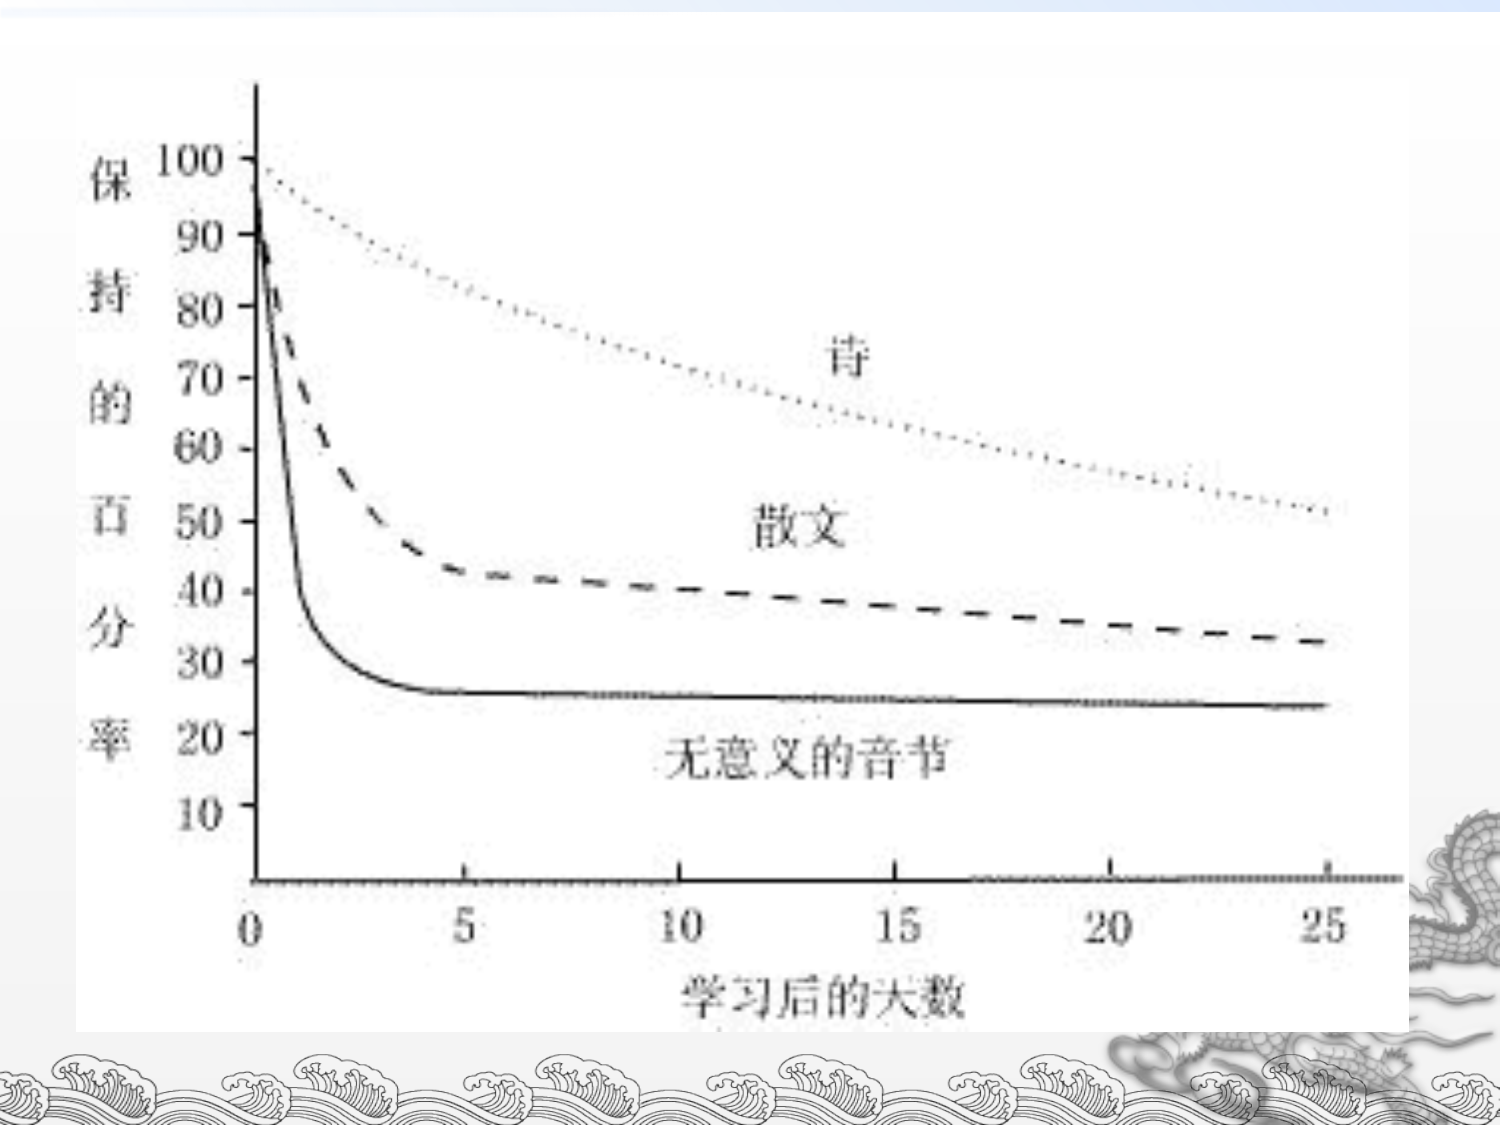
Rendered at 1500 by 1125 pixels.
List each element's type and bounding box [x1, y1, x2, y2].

picture [76, 77, 1410, 1032]
